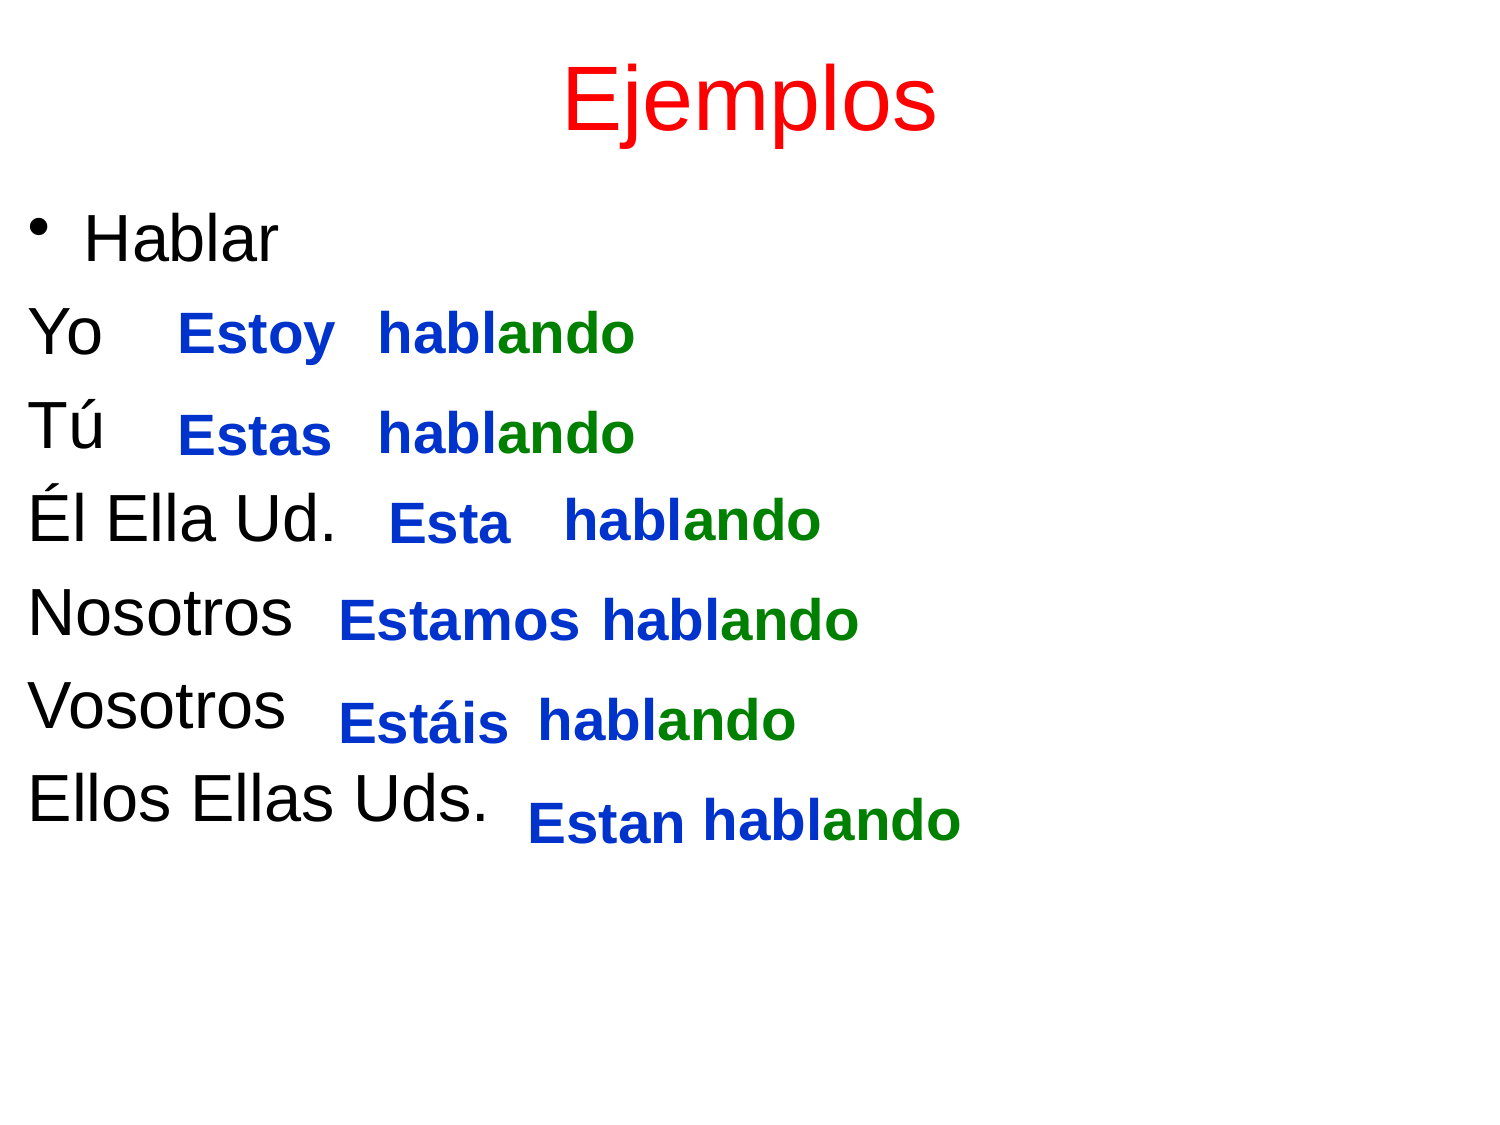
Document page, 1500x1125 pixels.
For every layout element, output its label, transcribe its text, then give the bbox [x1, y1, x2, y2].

list Hablar Yo Tú Él Ella Ud. Nosotros Vosotros Ellos Ellas Uds. [12, 187, 1475, 930]
title Ejemplos [75, 0, 1425, 187]
text_box hablando [548, 474, 838, 560]
text_box hablando [586, 575, 875, 660]
text_box hablando [363, 387, 652, 473]
text_box Estáis [323, 677, 526, 763]
text_box Estan [512, 777, 702, 863]
text_box hablando [363, 287, 652, 373]
text_box Estamos [323, 575, 586, 660]
text_box Estoy [162, 287, 352, 373]
text_box hablando [523, 675, 812, 760]
text_box Esta [373, 477, 527, 563]
text_box Estas [162, 389, 349, 475]
text_box hablando [688, 774, 977, 860]
